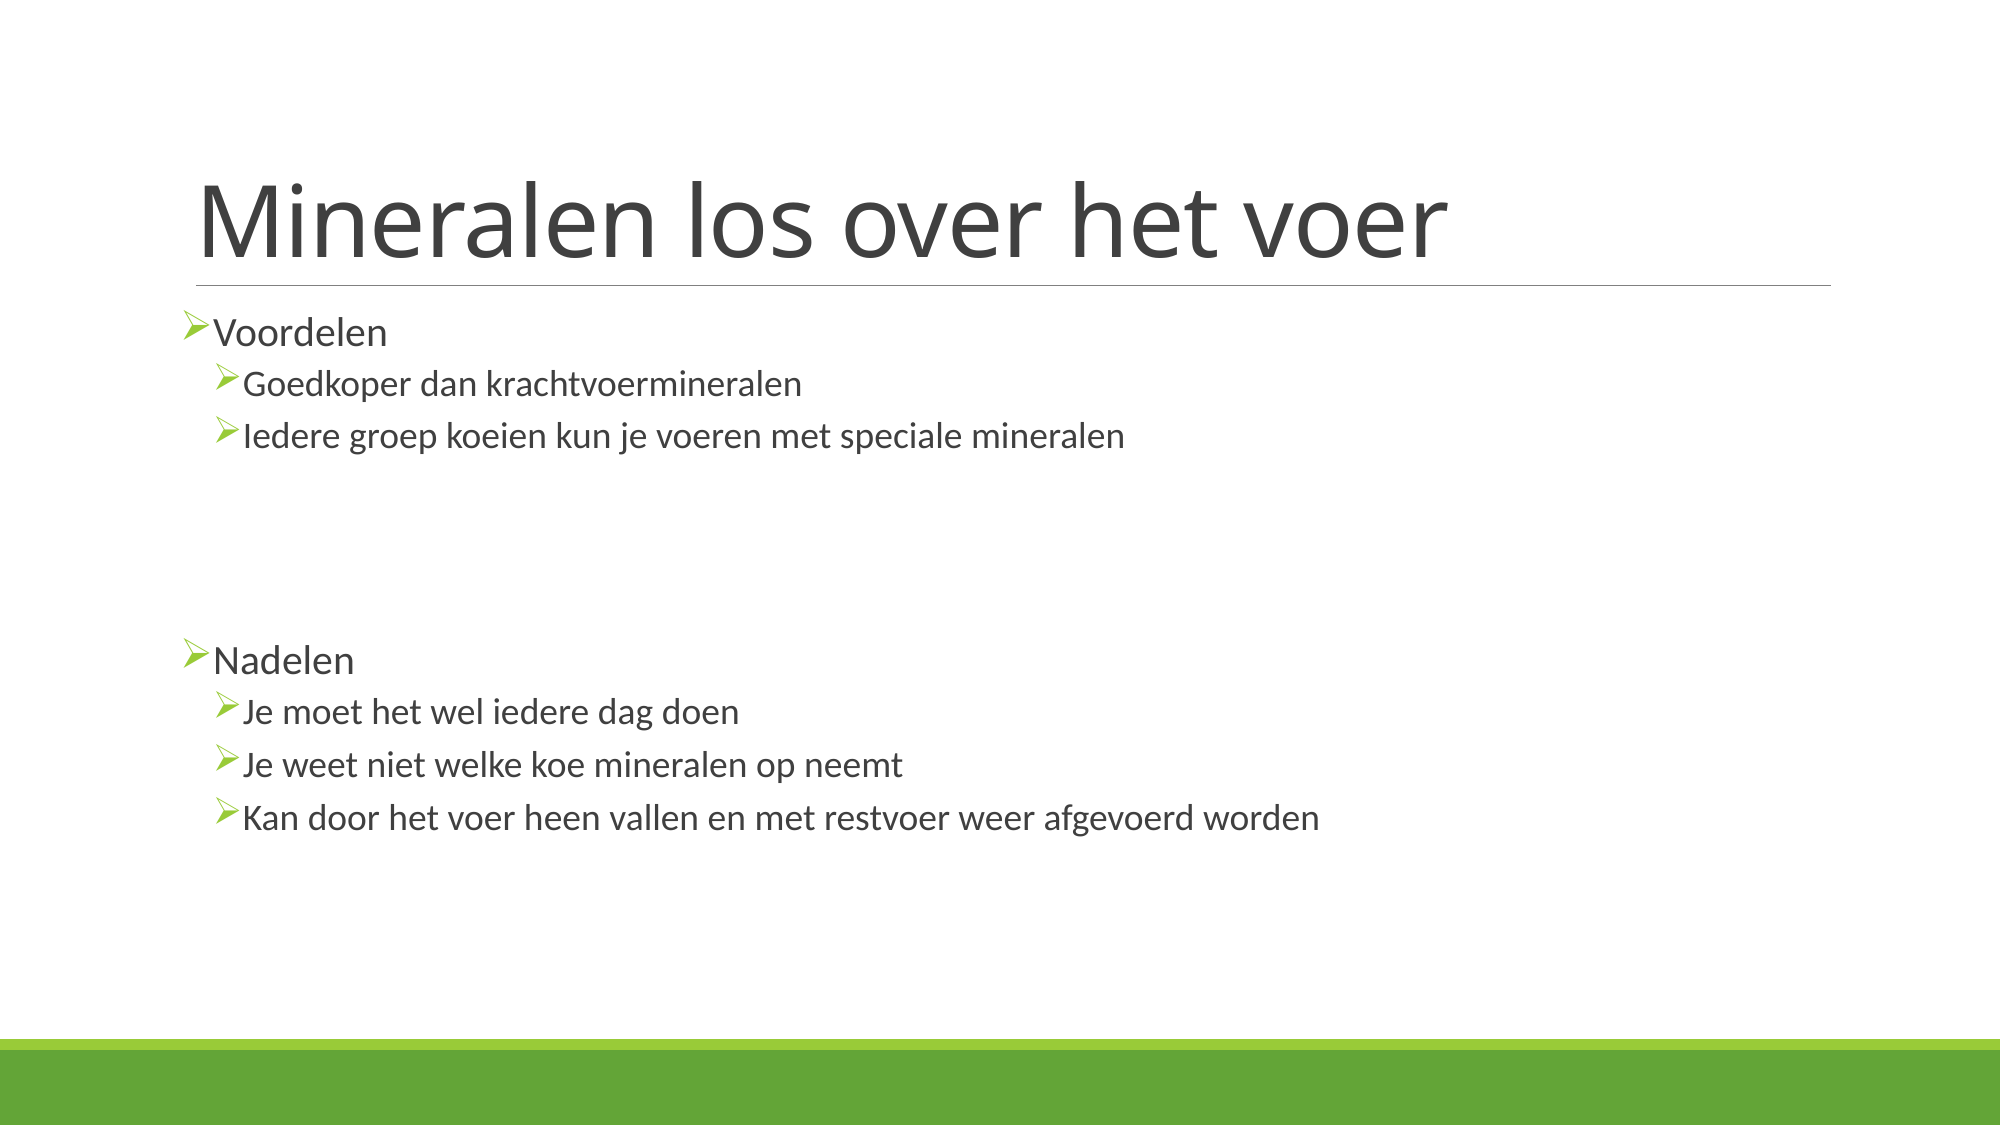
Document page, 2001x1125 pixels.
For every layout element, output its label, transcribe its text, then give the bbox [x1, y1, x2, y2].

list Voordelen Goedkoper dan krachtvoermineralen Iedere groep koeien kun je voeren met speciale mineralen Nadelen Je moet het wel iedere dag doen Je weet niet welke koe mineralen op neemt Kan door het voer heen vallen en met restvoer weer afgevoerd worden [180, 302, 1830, 963]
title Mineralen los over het voer [180, 47, 1830, 285]
